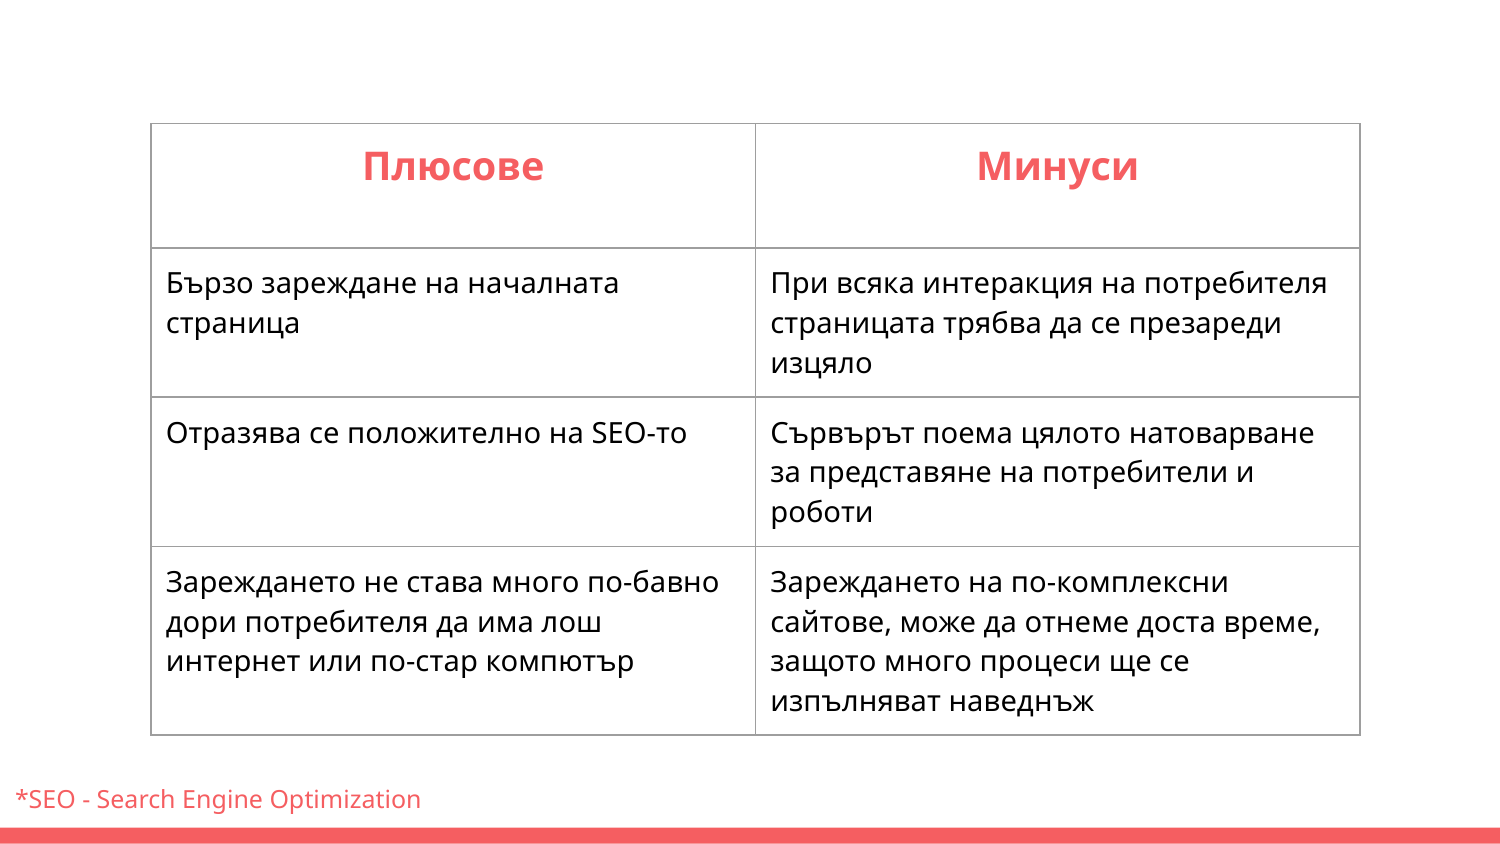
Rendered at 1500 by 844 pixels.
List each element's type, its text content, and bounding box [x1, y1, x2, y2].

table_cell Зареждането не става много по-бавно дори потребителя да има лош интернет или по-стар компютър [152, 547, 755, 734]
table_cell Сървърът поема цялото натоварване за представяне на потребители и роботи [756, 398, 1359, 546]
table_cell Зареждането на по-комплексни сайтове, може да отнеме доста време, защото много процеси ще се изпълняват наведнъж [756, 547, 1359, 734]
table_cell Бързо зареждане на началната страница [152, 249, 755, 396]
table_header Плюсове [152, 124, 755, 247]
text_box *SEO - Search Engine Optimization [0, 768, 978, 829]
table_cell Отразява се положително на SEO-то [152, 398, 755, 546]
table_cell При всяка интеракция на потребителя страницата трябва да се презареди изцяло [756, 249, 1359, 396]
table_header Минуси [756, 124, 1359, 247]
